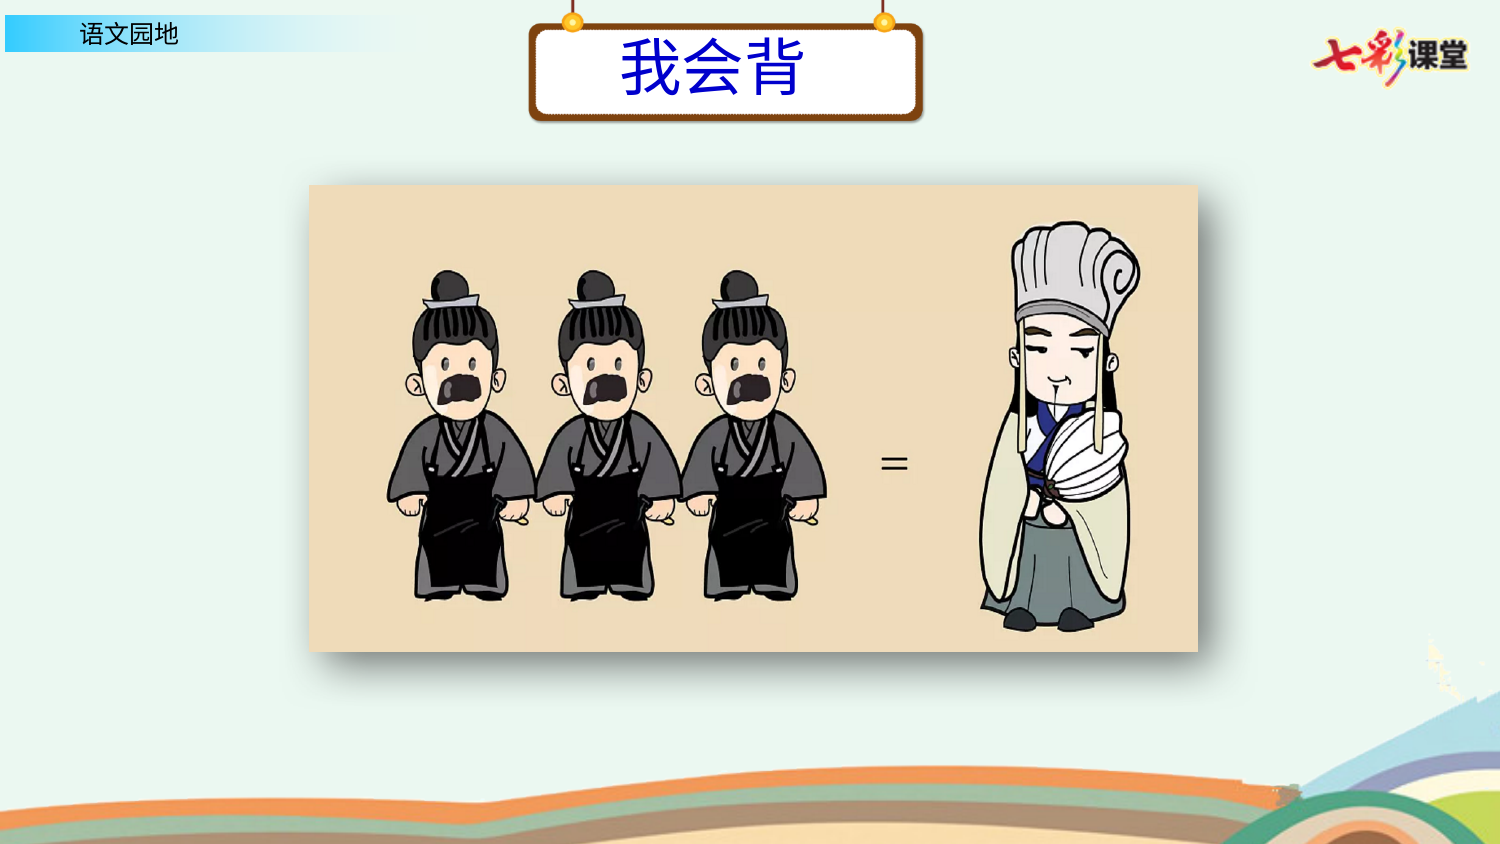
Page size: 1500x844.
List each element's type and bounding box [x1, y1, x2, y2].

picture [0, 185, 1500, 844]
picture [1308, 14, 1477, 95]
picture [527, 0, 926, 126]
